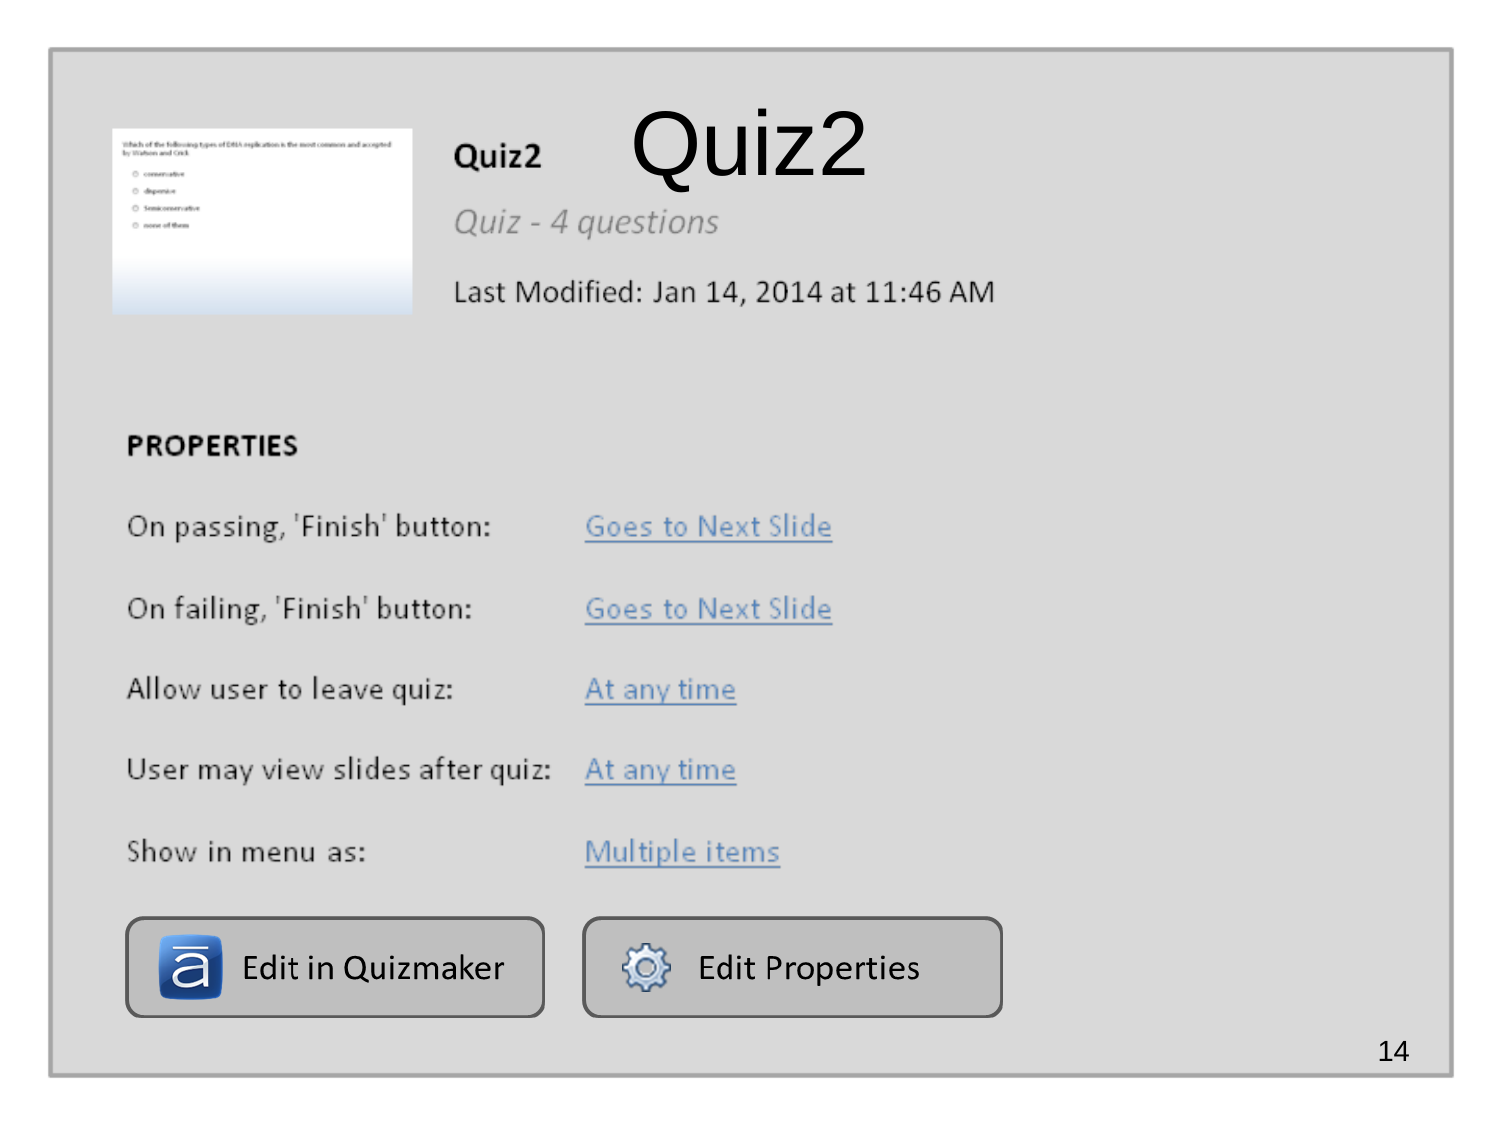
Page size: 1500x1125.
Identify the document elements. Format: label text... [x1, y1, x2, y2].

slide_number 14 [1074, 1024, 1426, 1103]
picture [0, 0, 1500, 1125]
title Quiz2 [75, 45, 1425, 233]
